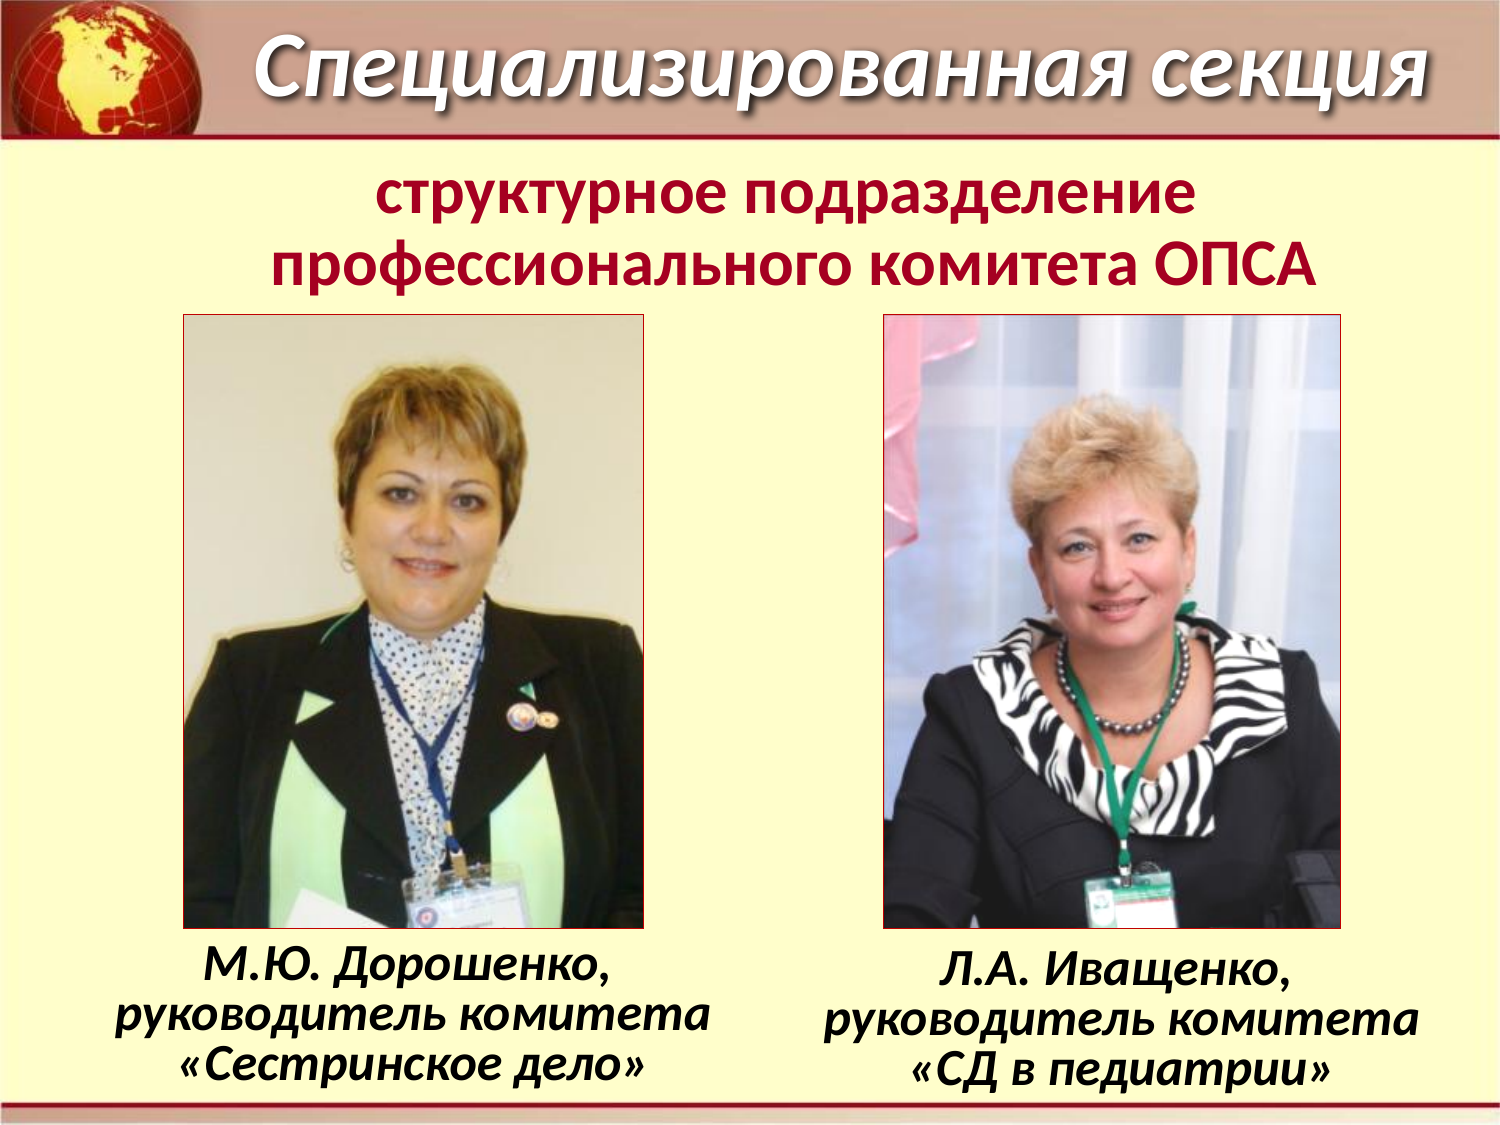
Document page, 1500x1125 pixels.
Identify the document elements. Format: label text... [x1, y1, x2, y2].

text_box М.Ю. Дорошенко, руководитель комитета «Сестринское дело» [76, 933, 750, 1099]
text_box структурное подразделение профессионального комитета ОПСА [53, 148, 1500, 308]
text_box Л.А. Иващенко, руководитель комитета «СД в педиатрии» [785, 937, 1459, 1103]
text_box Специализированная секция [177, 7, 1500, 124]
picture [0, 0, 1500, 1125]
